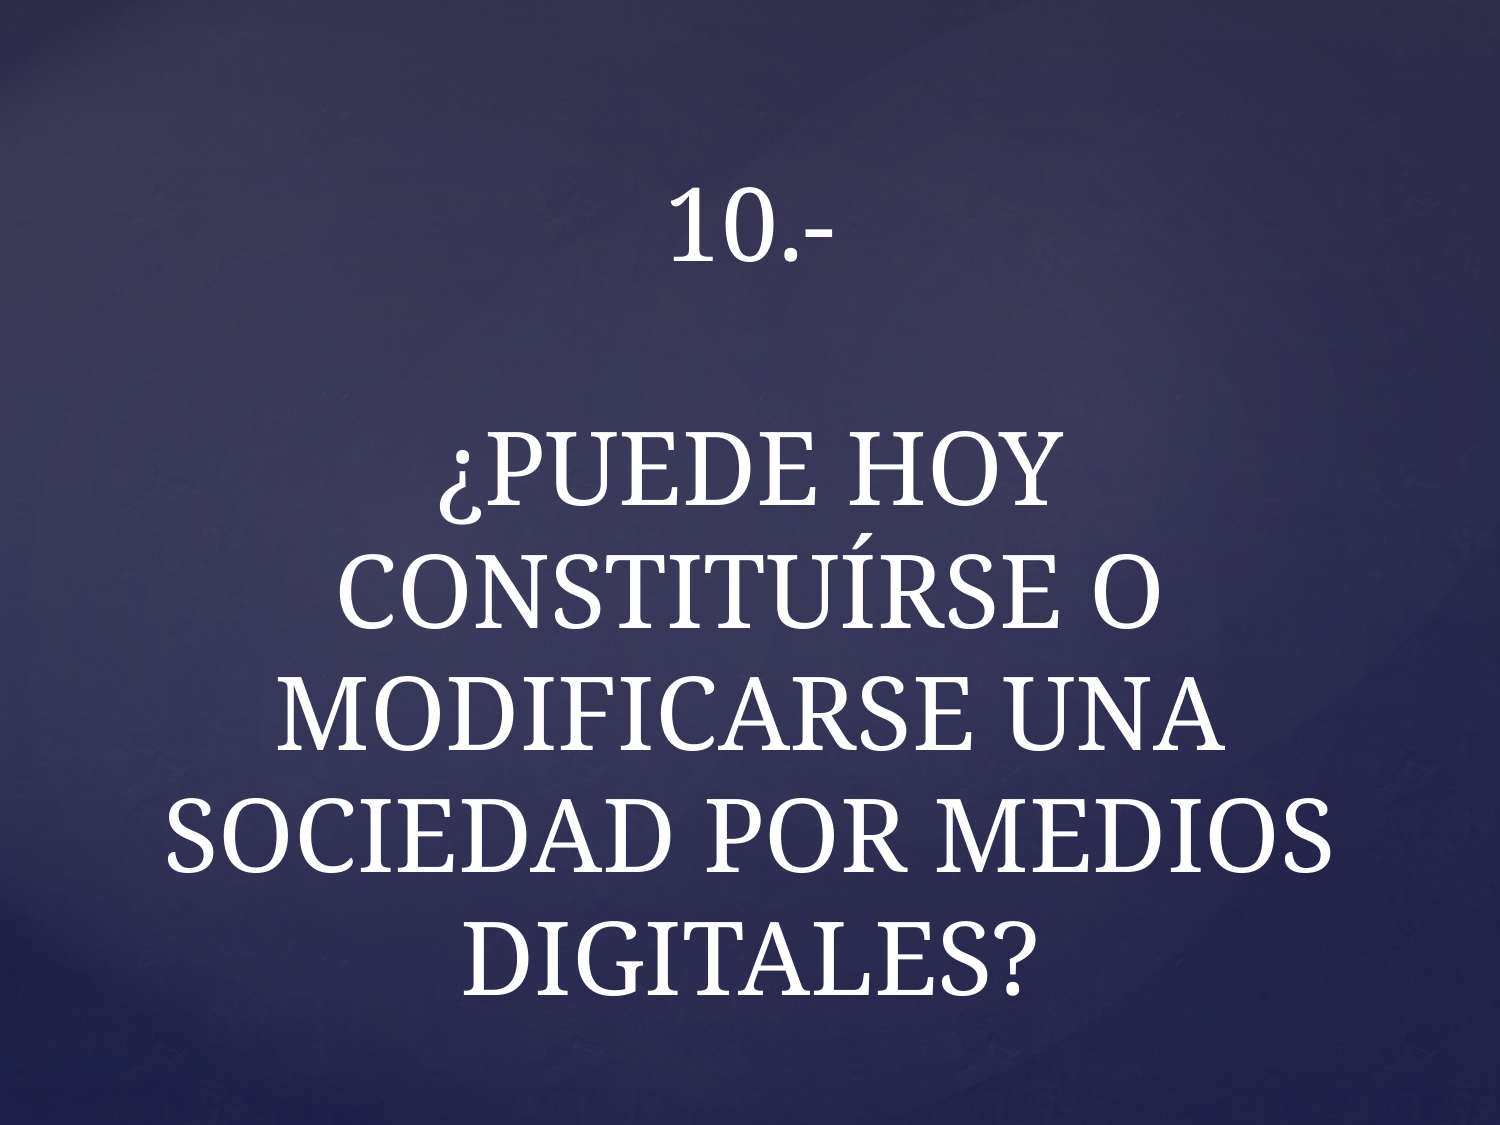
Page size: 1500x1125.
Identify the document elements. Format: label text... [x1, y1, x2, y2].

title 10.- ¿PUEDE HOY CONSTITUÍRSE O MODIFICARSE UNA SOCIEDAD POR MEDIOS DIGITALES? [75, 45, 1425, 1024]
